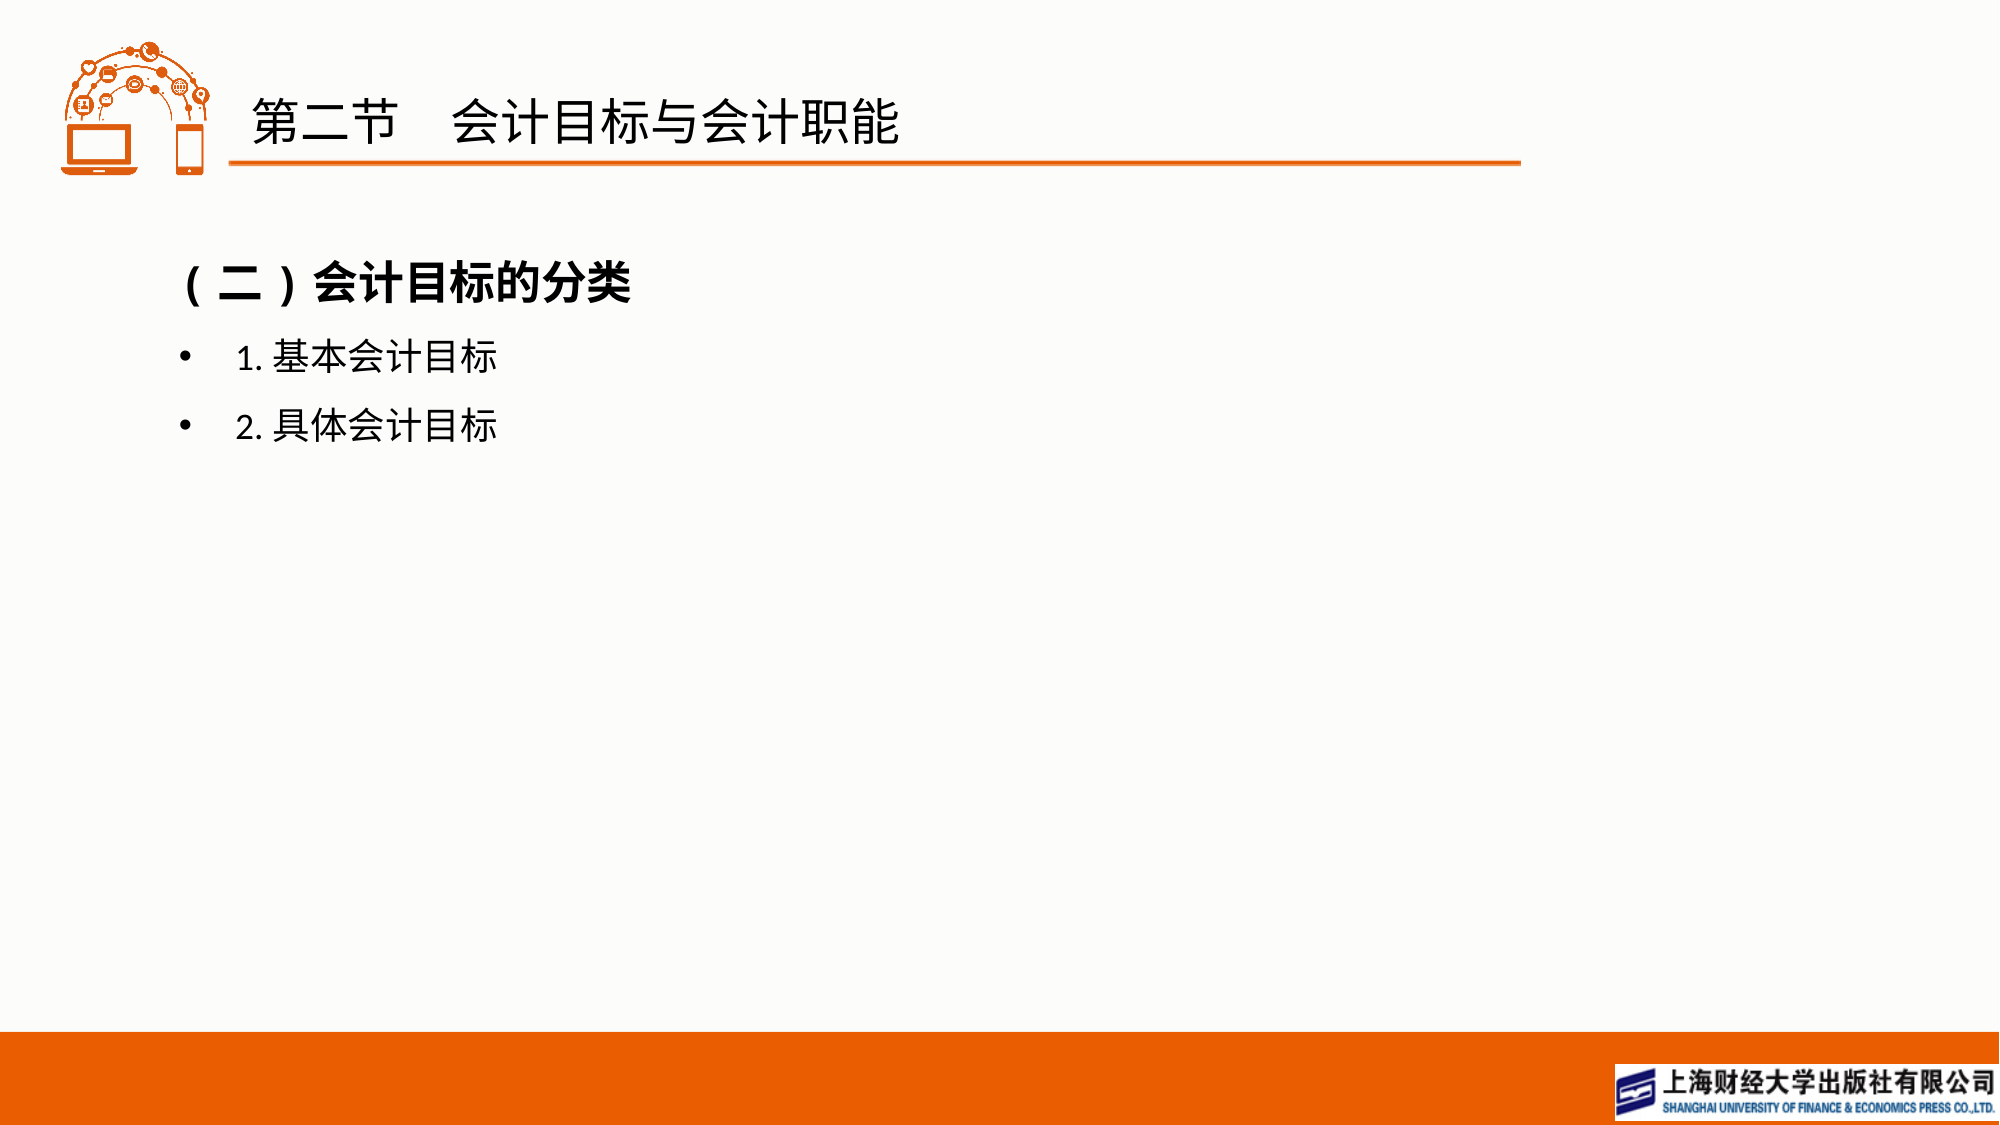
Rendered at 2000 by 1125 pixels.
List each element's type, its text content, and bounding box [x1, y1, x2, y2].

list (二)会计目标的分类 1.基本会计目标 2.具体会计目标 [163, 227, 1825, 1049]
title 第二节 会计目标与会计职能 [235, 82, 1605, 189]
picture [0, 0, 2000, 1125]
